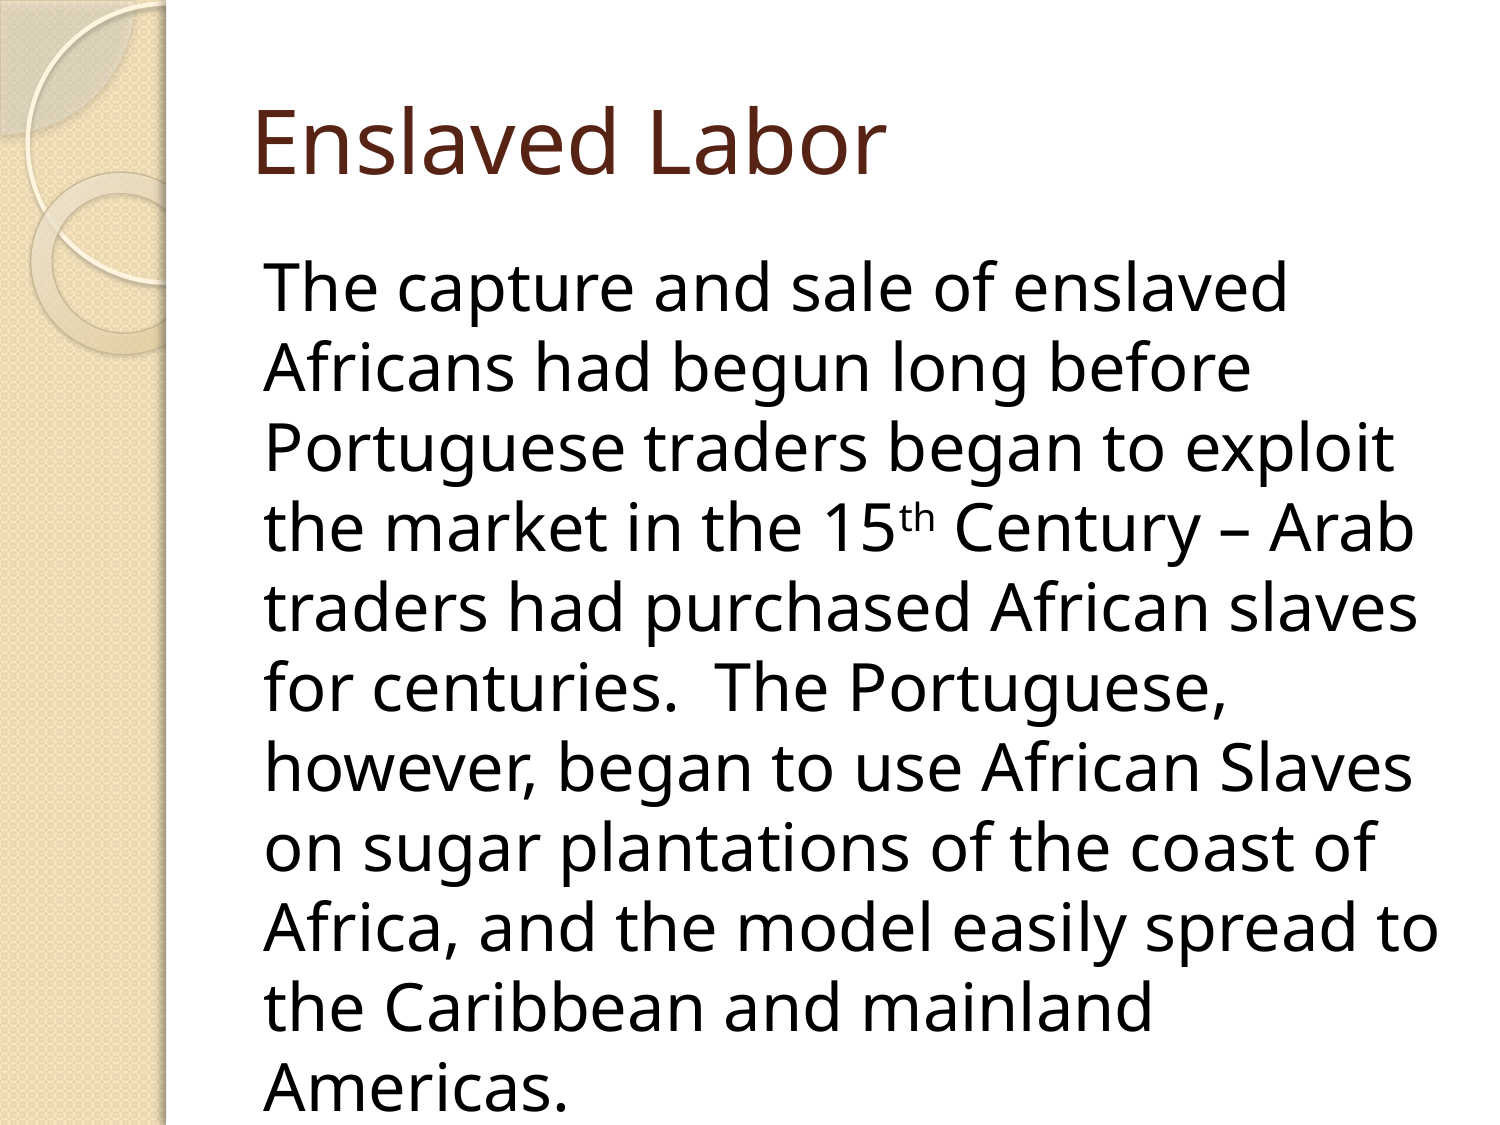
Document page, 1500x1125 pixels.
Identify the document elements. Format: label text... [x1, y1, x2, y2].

title Enslaved Labor [235, 45, 1466, 233]
list The capture and sale of enslaved Africans had begun long before Portuguese traders began to exploit the market in the 15th Century – Arab traders had purchased African slaves for centuries. The Portuguese, however, began to use African Slaves on sugar plantations of the coast of Africa, and the model easily spread to the Caribbean and mainland Americas. [235, 237, 1466, 1025]
